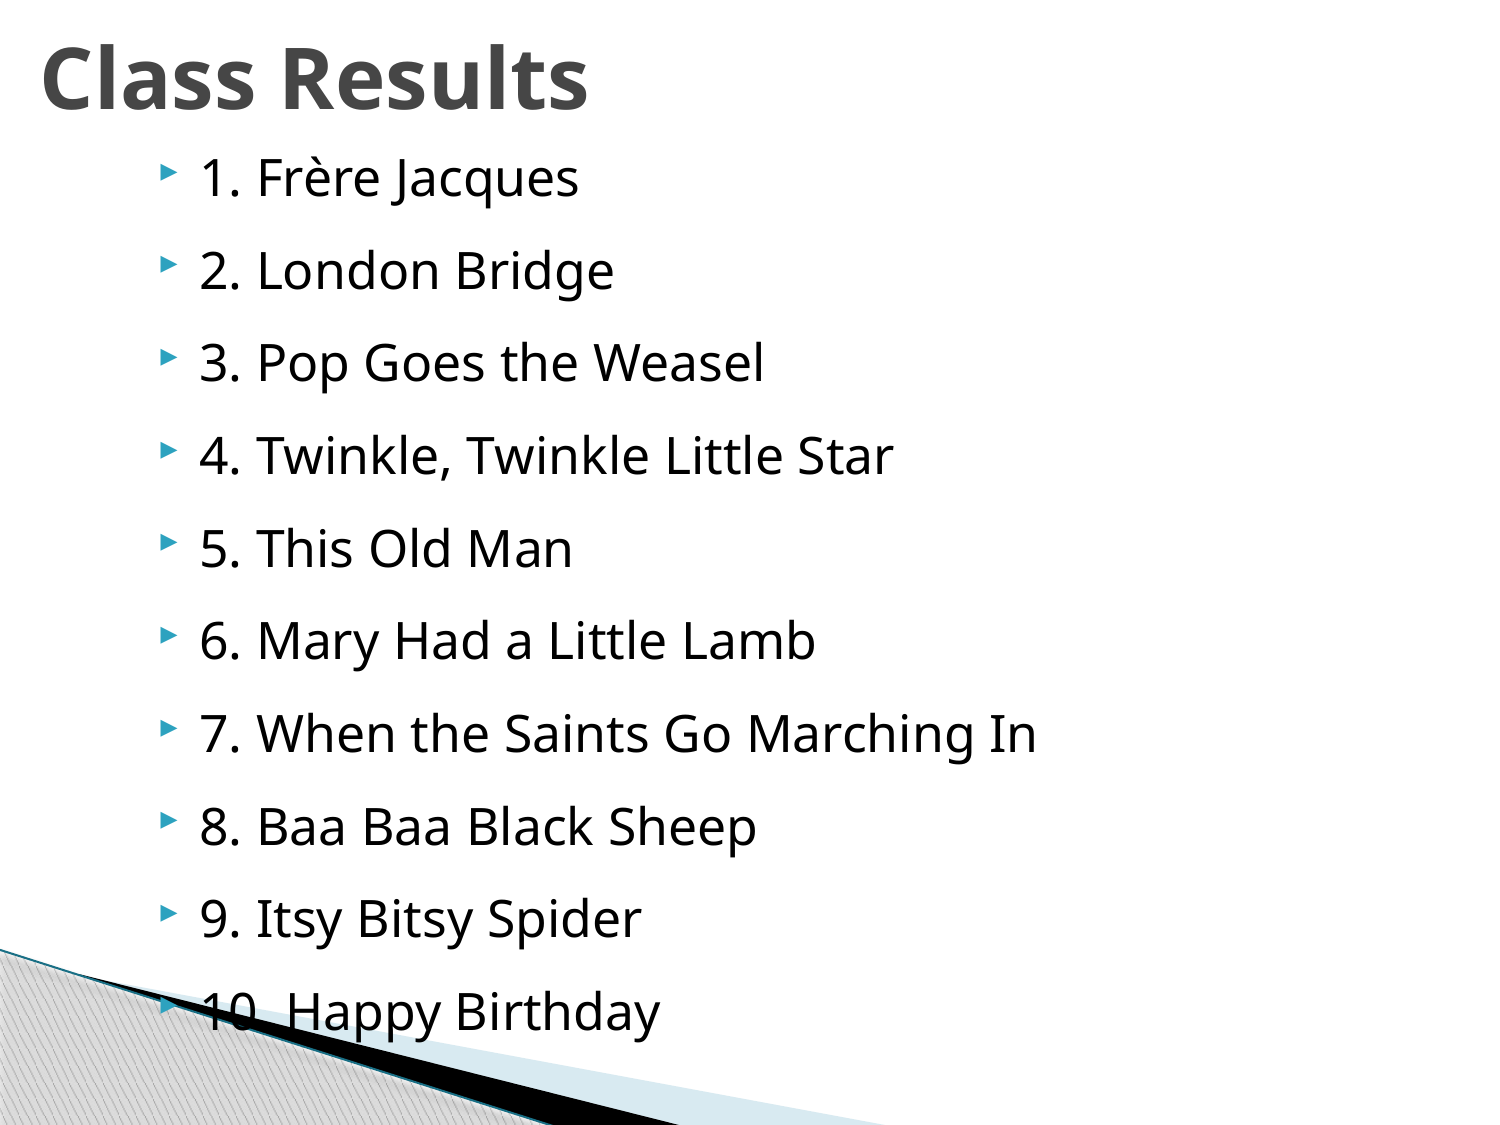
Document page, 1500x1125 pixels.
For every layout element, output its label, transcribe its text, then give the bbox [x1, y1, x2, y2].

title Class Results [24, 0, 1375, 150]
list 1. Frère Jacques 2. London Bridge 3. Pop Goes the Weasel 4. Twinkle, Twinkle Little Star 5. This Old Man 6. Mary Had a Little Lamb 7. When the Saints Go Marching In 8. Baa Baa Black Sheep 9. Itsy Bitsy Spider 10. Happy Birthday [125, 137, 1475, 1050]
